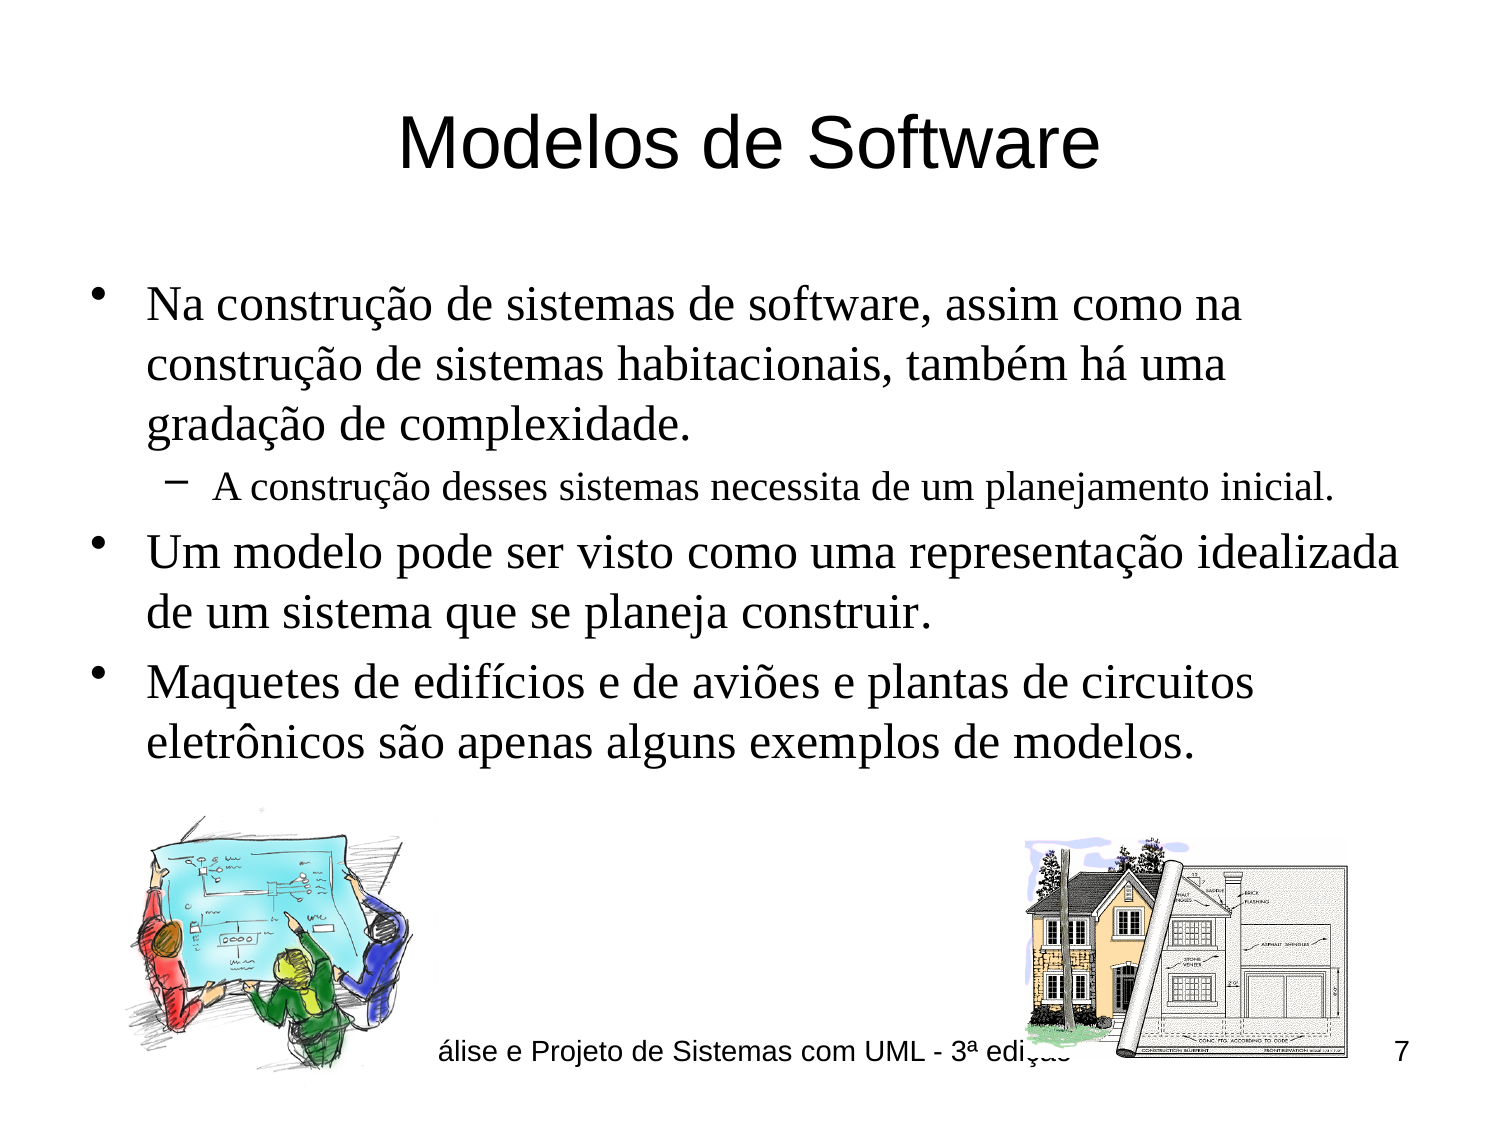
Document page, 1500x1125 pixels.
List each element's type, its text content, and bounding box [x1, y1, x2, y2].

title Modelos de Software [74, 44, 1426, 233]
footer Princípios de Análise e Projeto de Sistemas com UML - 3ª edição [74, 1024, 1226, 1103]
picture [112, 794, 438, 1096]
list Na construção de sistemas de software, assim como na construção de sistemas habitacionais, também há uma gradação de complexidade. A construção desses sistemas necessita de um planejamento inicial. Um modelo pode ser visto como uma representação idealizada de um sistema que se planeja construir. Maquetes de edifícios e de aviões e plantas de circuitos eletrônicos são apenas alguns exemplos de modelos. [74, 262, 1426, 926]
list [1024, 837, 1348, 1058]
slide_number 7 [1237, 1024, 1426, 1103]
